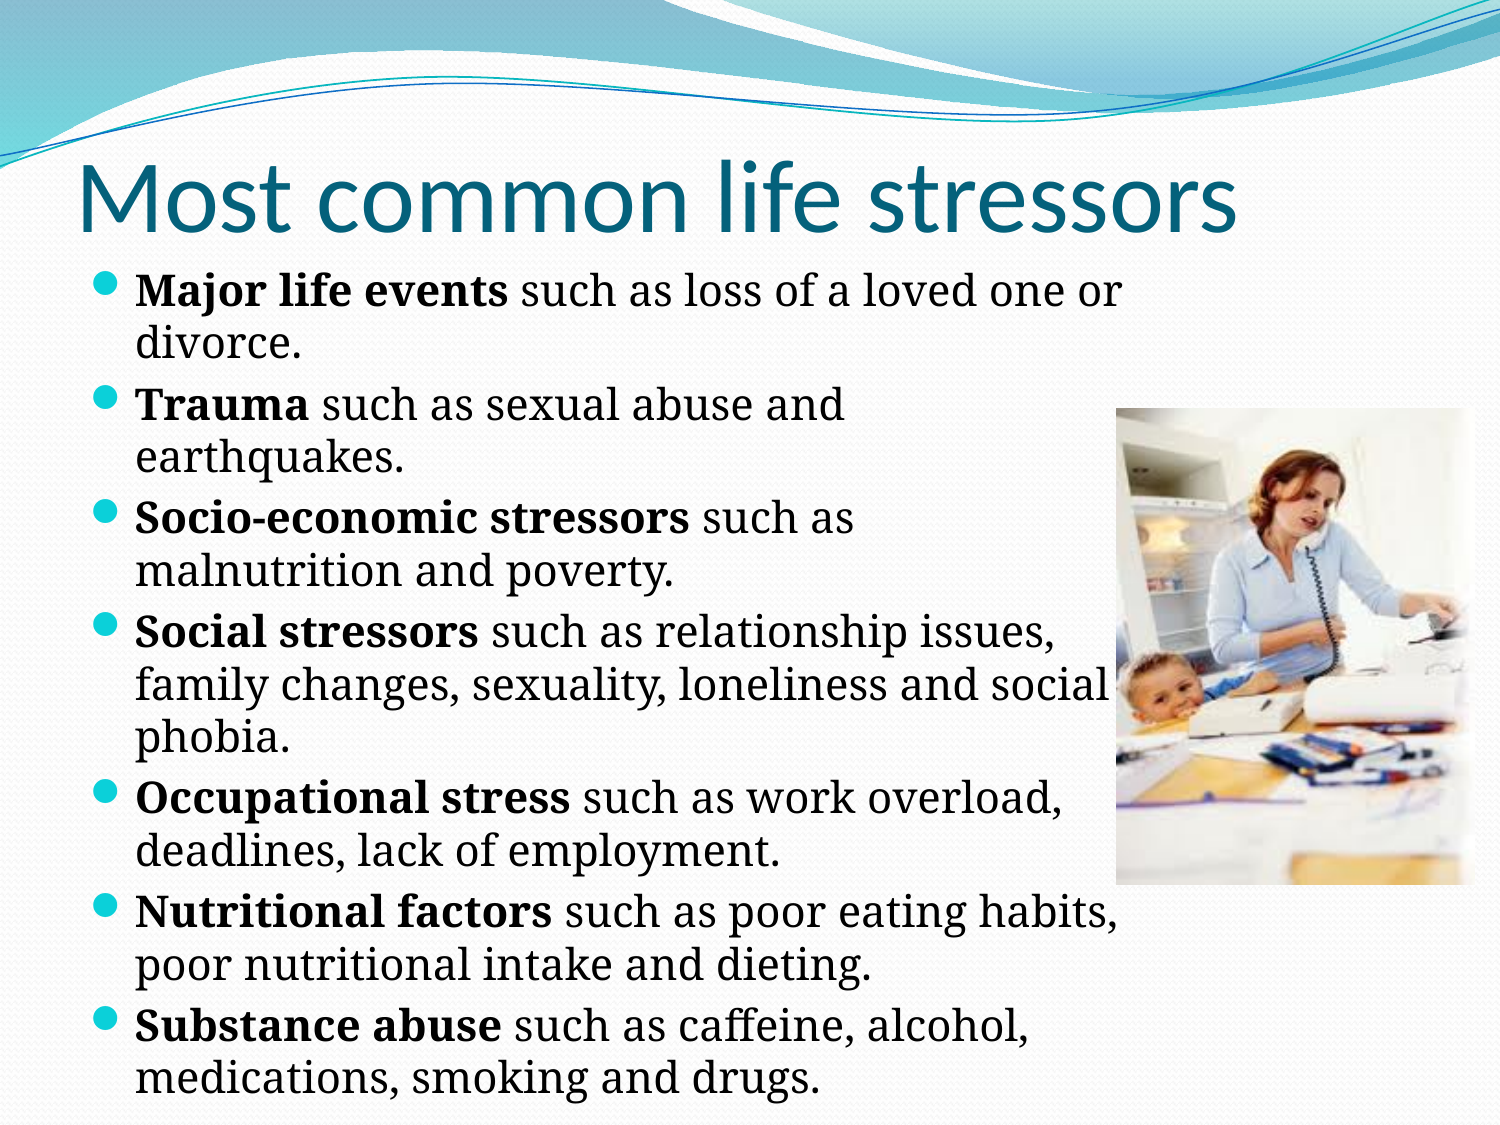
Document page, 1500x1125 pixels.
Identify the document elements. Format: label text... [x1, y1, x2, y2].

list Major life events such as loss of a loved one or divorce. Trauma such as sexual abuse and earthquakes. Socio-economic stressors such as malnutrition and poverty. Social stressors such as relationship issues, family changes, sexuality, loneliness and social phobia. Occupational stress such as work overload, deadlines, lack of employment. Nutritional factors such as poor eating habits, poor nutritional intake and dieting. Substance abuse such as caffeine, alcohol, medications, smoking and drugs. [75, 255, 1140, 1083]
picture [1115, 408, 1475, 885]
title Most common life stressors [75, 66, 1425, 254]
